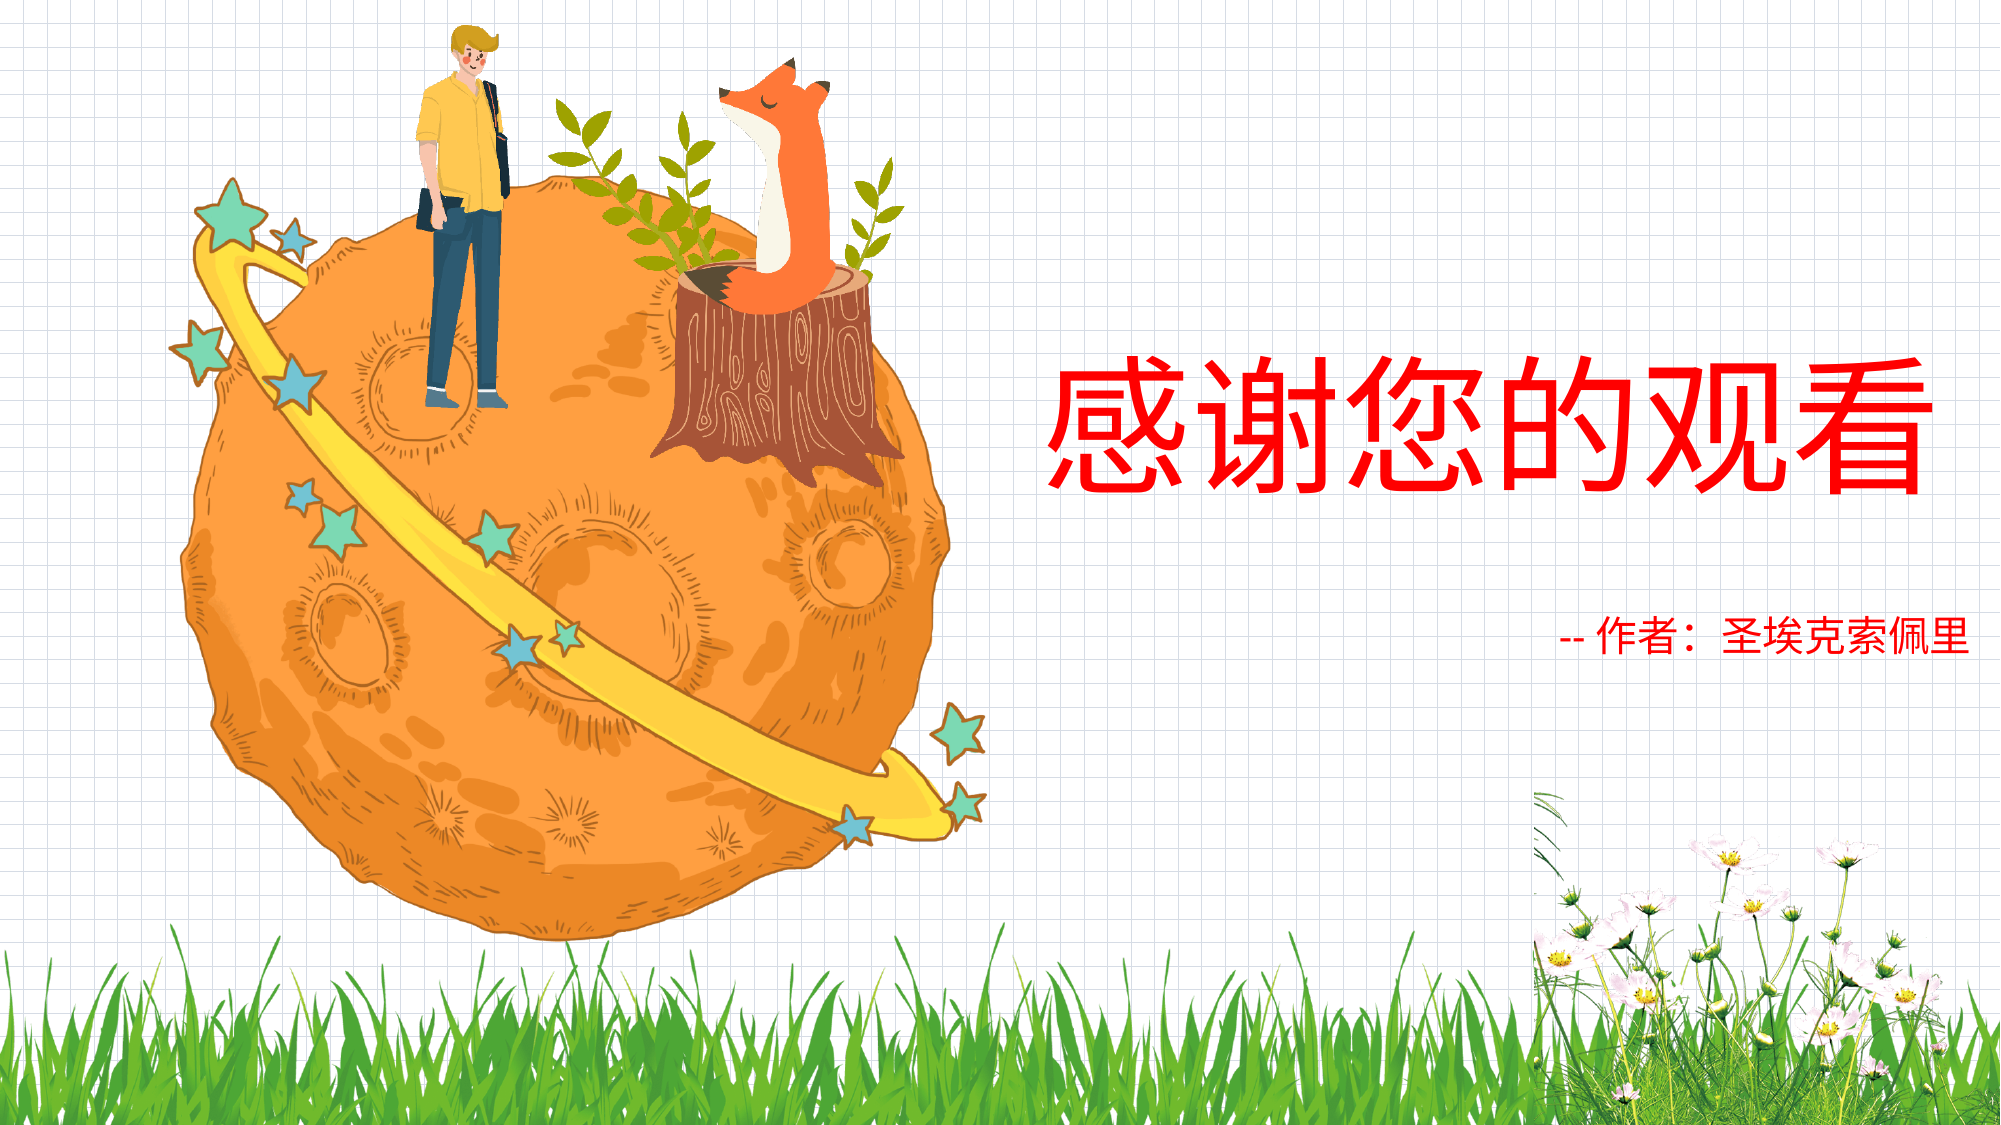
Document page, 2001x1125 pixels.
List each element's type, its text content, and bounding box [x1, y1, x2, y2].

text_box 感谢您的观看 [1138, 325, 2000, 521]
picture [0, 0, 2000, 1125]
text_box --作者：圣埃克索佩里 [1544, 602, 2000, 668]
